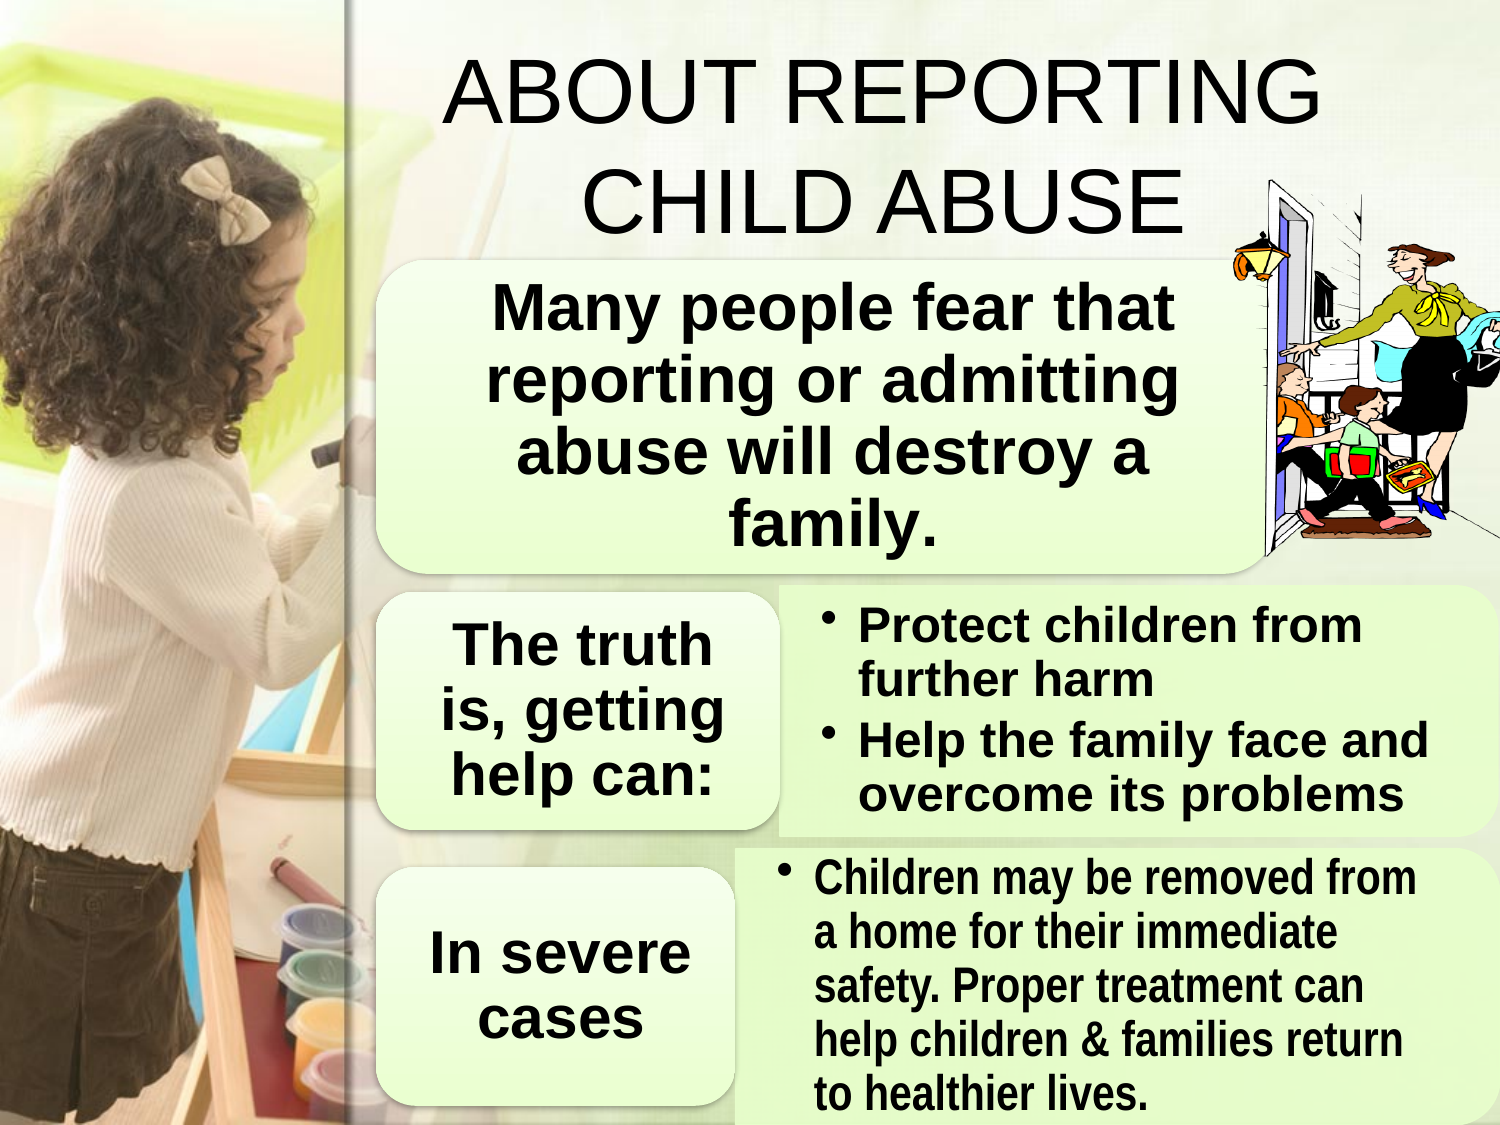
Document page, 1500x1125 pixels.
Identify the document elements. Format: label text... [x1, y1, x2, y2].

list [375, 259, 1500, 1125]
picture [0, 0, 1500, 1125]
title ABOUT REPORTING CHILD ABUSE [322, 48, 1447, 236]
